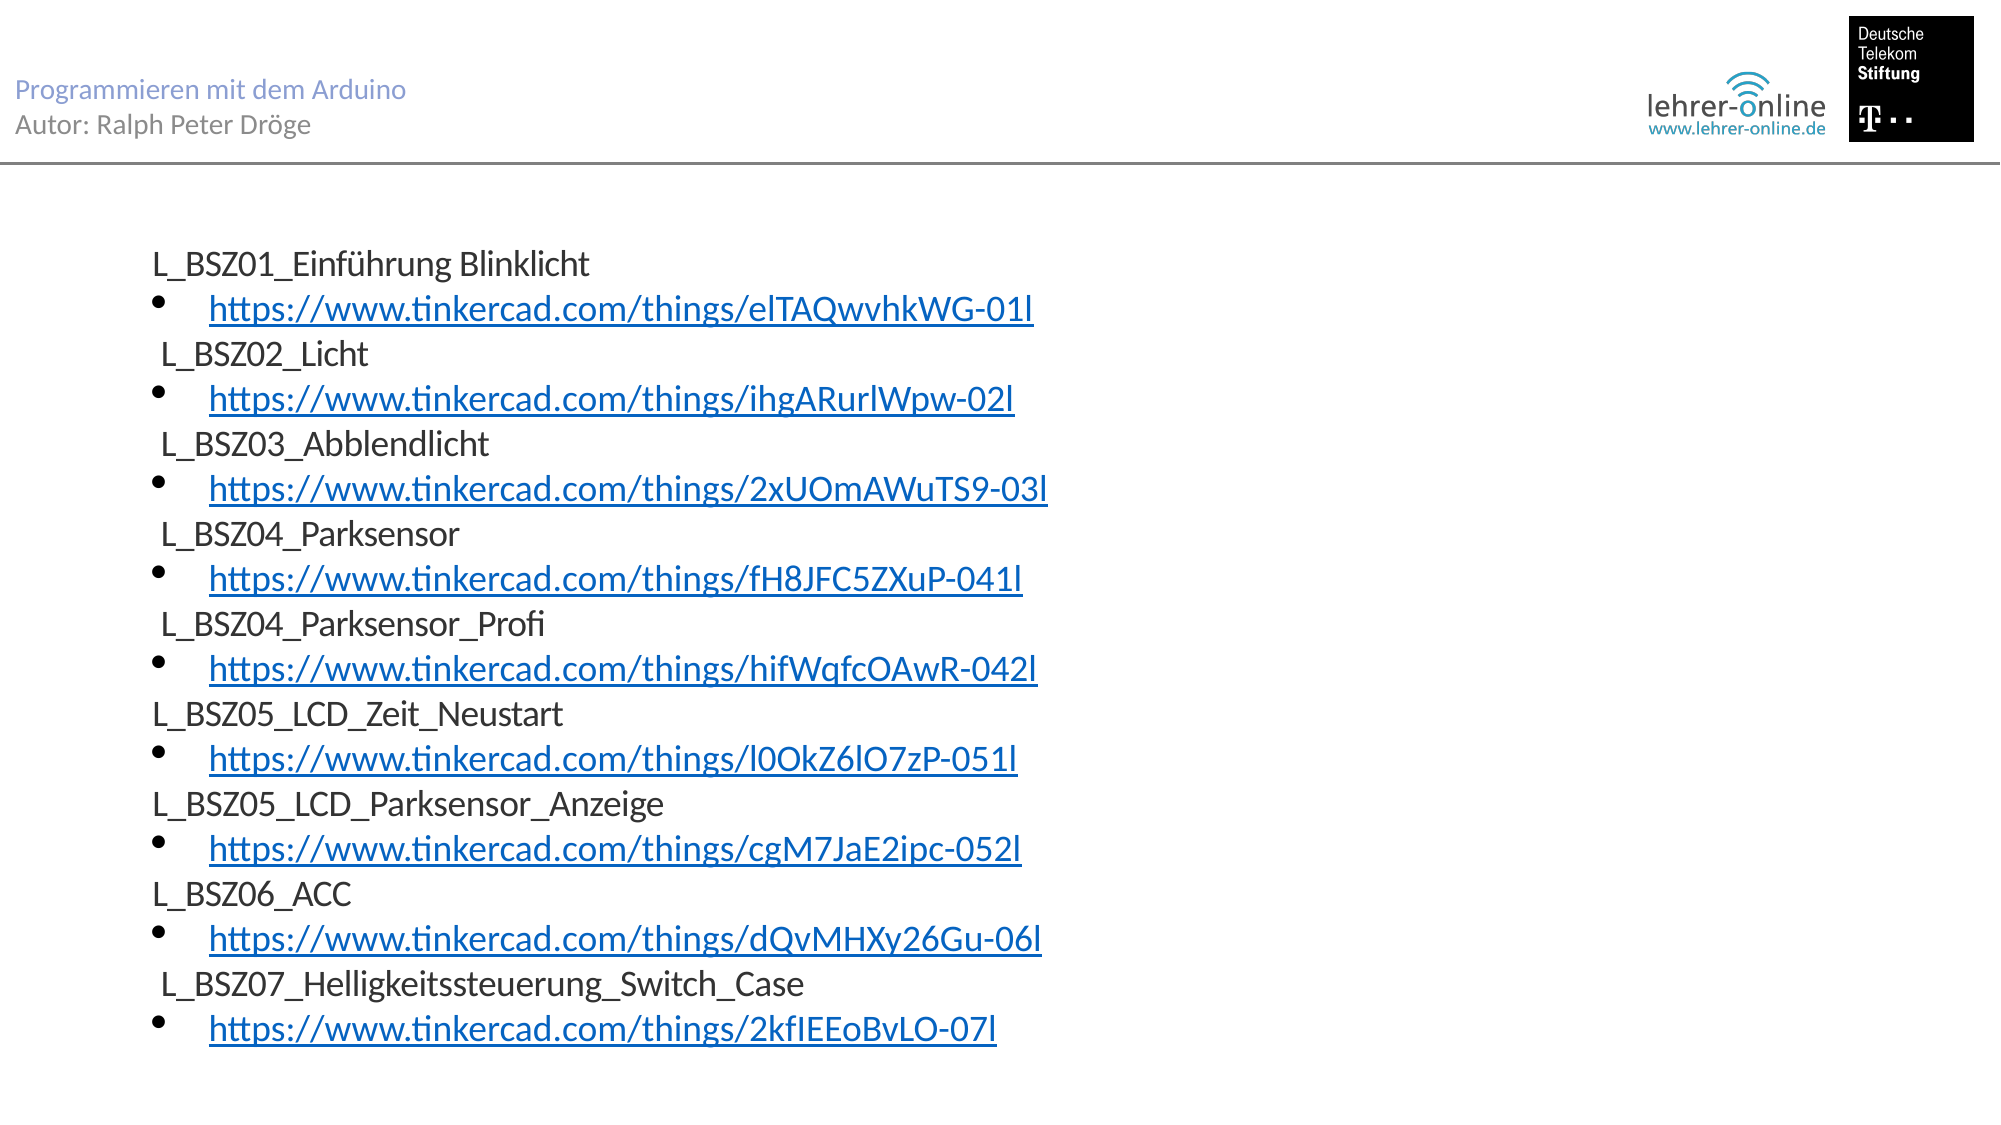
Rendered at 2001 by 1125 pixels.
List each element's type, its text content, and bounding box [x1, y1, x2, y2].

picture [1849, 16, 1974, 142]
picture [1646, 69, 1829, 154]
text_box L_BSZ01_Einführung Blinklicht https://www.tinkercad.com/things/elTAQwvhkWG-01l L_BSZ02_Licht https://www.tinkercad.com/things/ihgARurlWpw-02l L_BSZ03_Abblendlicht https://www.tinkercad.com/things/2xUOmAWuTS9-03l L_BSZ04_Parksensor https://www.tinkercad.com/things/fH8JFC5ZXuP-041l L_BSZ04_Parksensor_Profi https://www.tinkercad.com/things/hifWqfcOAwR-042l L_BSZ05_LCD_Zeit_Neustart https://www.tinkercad.com/things/l0OkZ6lO7zP-051l L_BSZ05_LCD_Parksensor_Anzeige https://www.tinkercad.com/things/cgM7JaE2ipc-052l L_BSZ06_ACC https://www.tinkercad.com/things/dQvMHXy26Gu-06l L_BSZ07_Helligkeitssteuerung_Switch_Case https://www.tinkercad.com/things/2kfIEEoBvLO-07l [137, 231, 1909, 1057]
text_box Programmieren mit dem Arduino Autor: Ralph Peter Dröge [0, 75, 839, 136]
